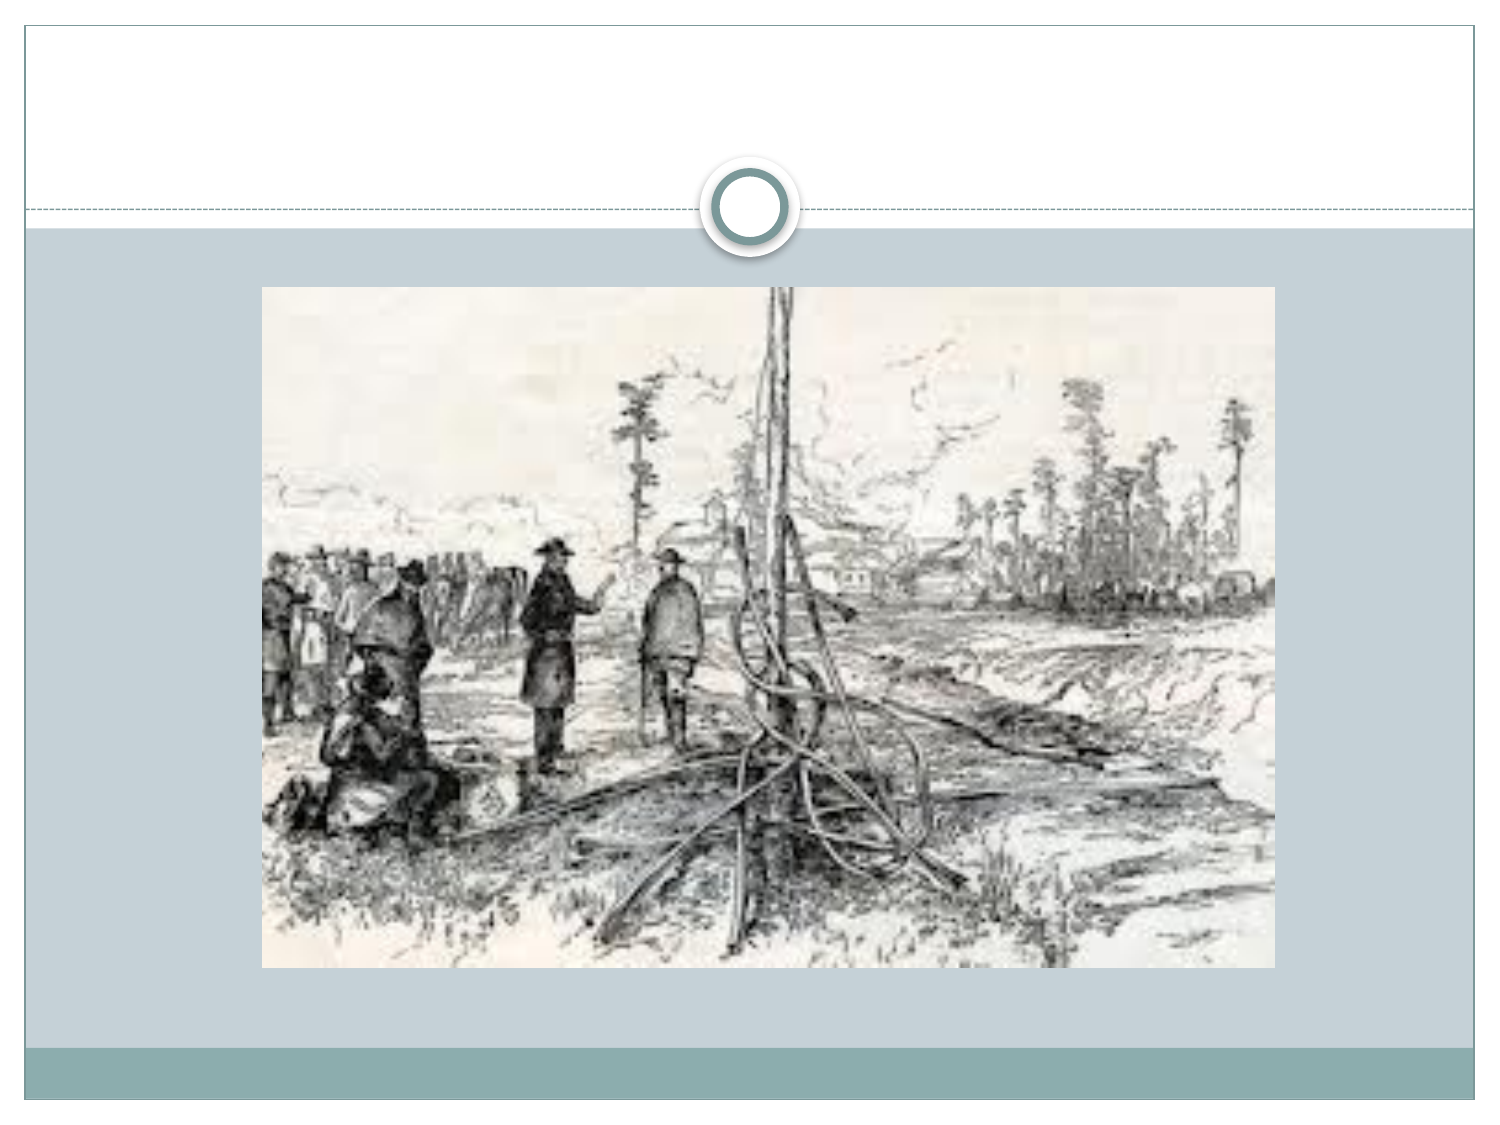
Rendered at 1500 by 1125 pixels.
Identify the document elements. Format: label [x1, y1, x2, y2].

picture [262, 287, 1276, 968]
